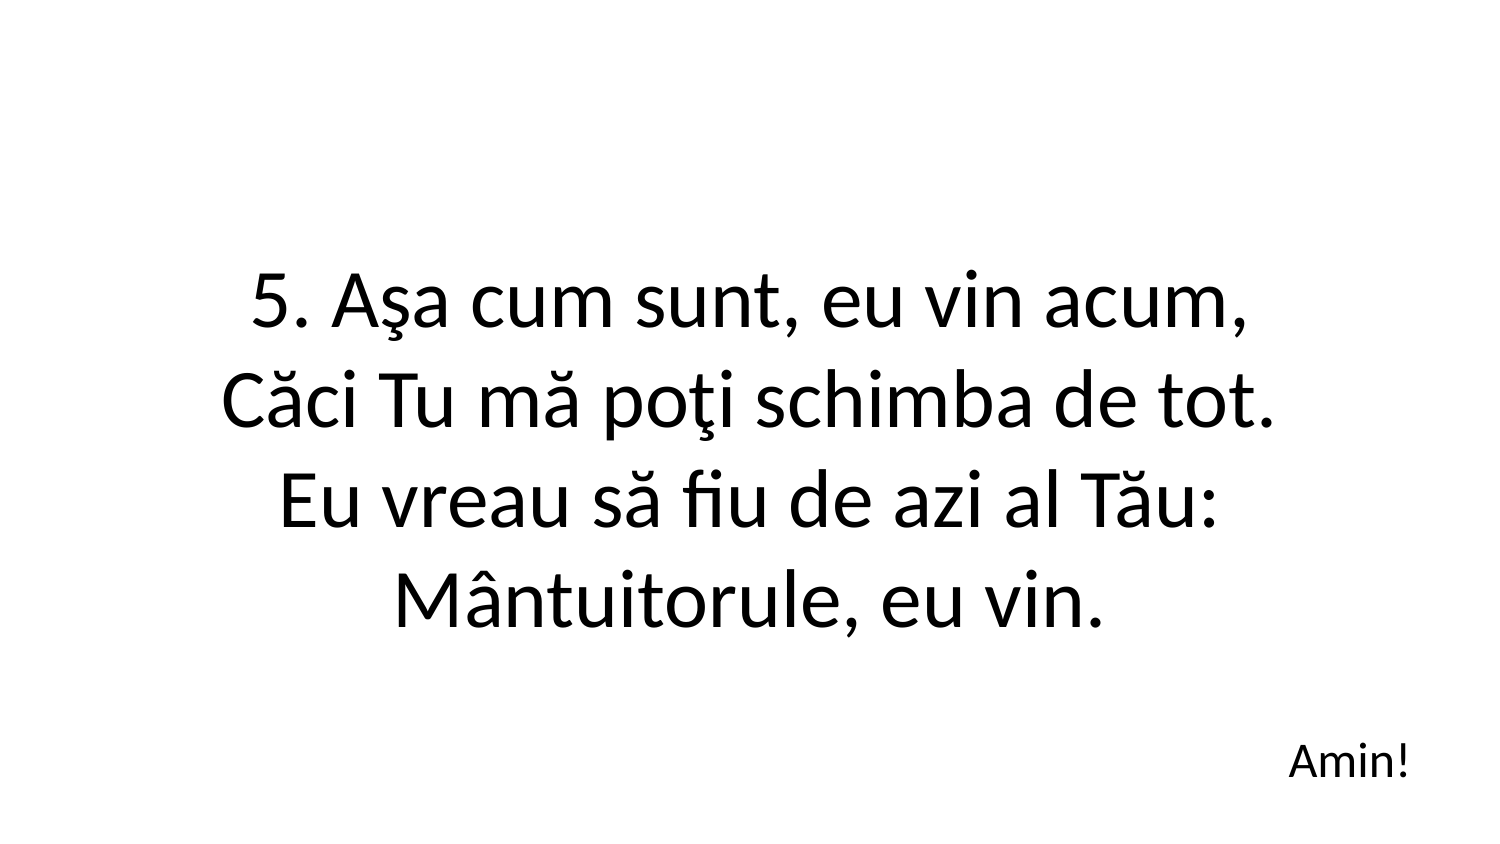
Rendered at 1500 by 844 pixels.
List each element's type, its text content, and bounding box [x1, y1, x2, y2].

text_box Amin! [1273, 674, 1427, 795]
text_box 5. Aşa cum sunt, eu vin acum, Căci Tu mă poţi schimba de tot. Eu vreau să fiu de azi al Tău: Mântuitorule, eu vin. [206, 192, 1294, 652]
